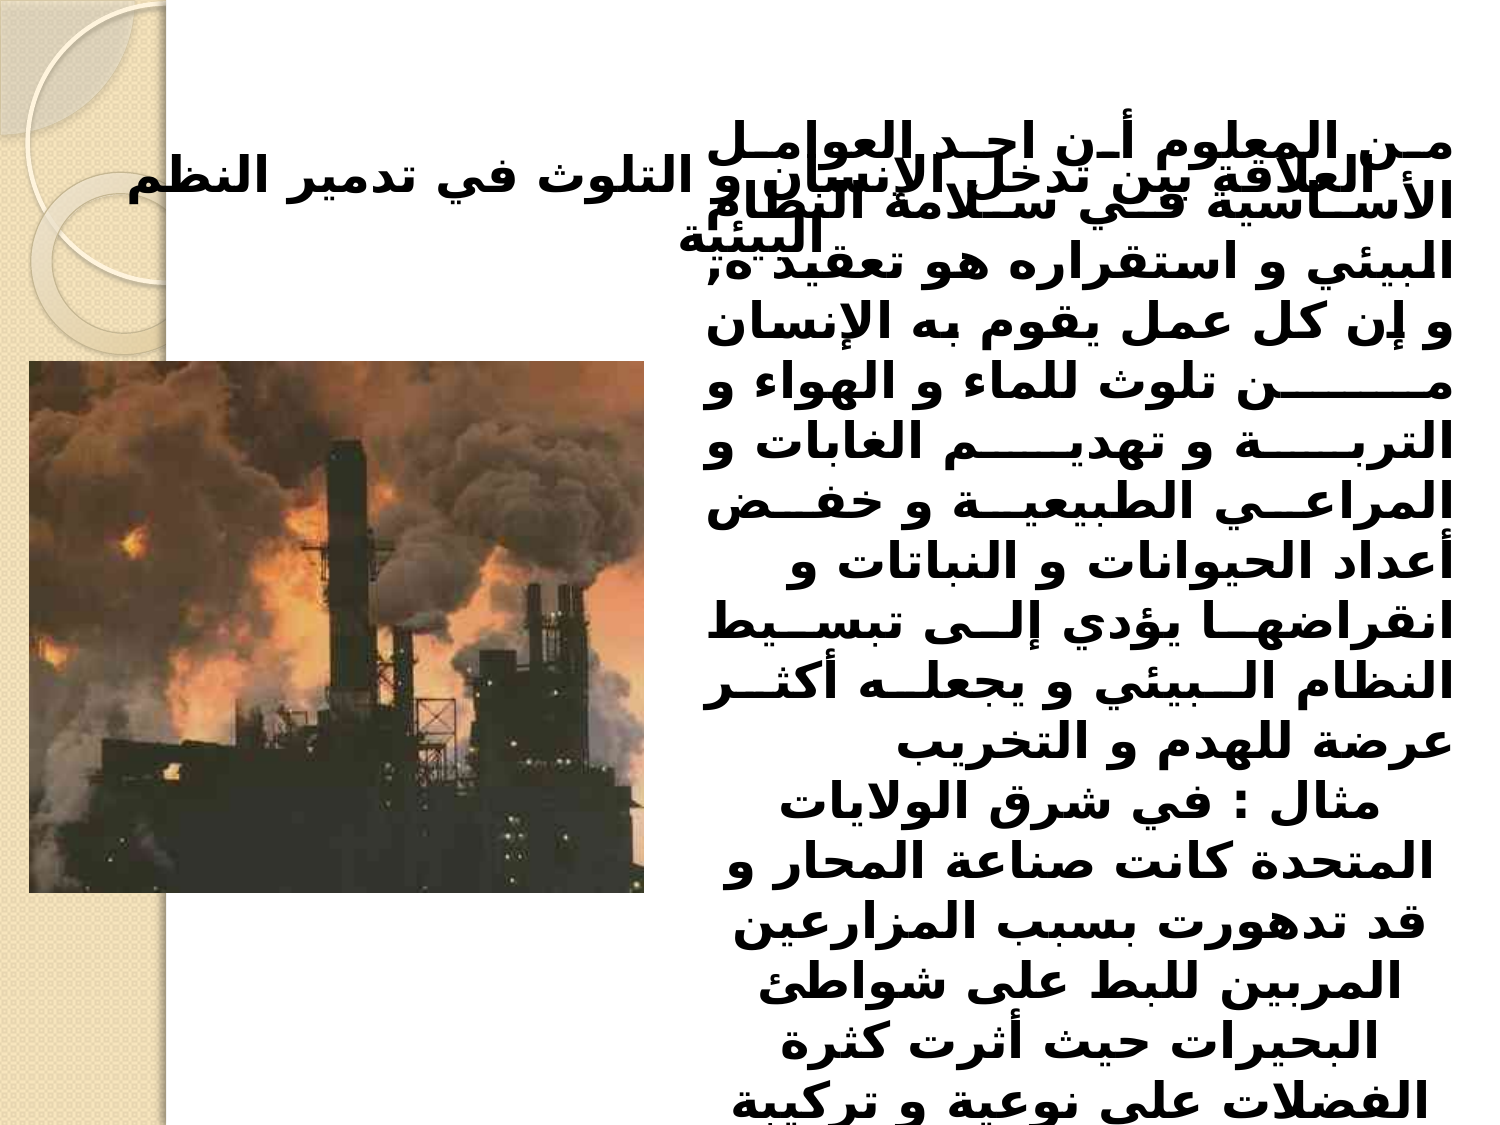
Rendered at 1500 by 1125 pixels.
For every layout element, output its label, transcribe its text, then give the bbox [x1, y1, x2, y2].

title العلاقة بين تدخل الإنسان و التلوث في تدمير النظم البيئية [76, 42, 1427, 362]
picture [29, 361, 644, 894]
text_box من المعلوم أن احد العوامل الأساسية في سلامة النظام البيئي و استقراره هو تعقيد ه, و إن كل عمل يقوم به الإنسان من تلوث للماء و الهواء و التربة و تهديم الغابات و المراعي الطبيعية و خفض أعداد الحيوانات و النباتات و انقراضها يؤدي إلى تبسيط النظام البيئي و يجعله أكثر عرضة للهدم و التخريب مثال : في شرق الولايات المتحدة كانت صناعة المحار و قد تدهورت بسبب المزارعين المربين للبط على شواطئ البحيرات حيث أثرت كثرة الفضلات على نوعية و تركيبة مياه الشواطئ, مثال في السعودية؟؟ [690, 101, 1471, 1125]
